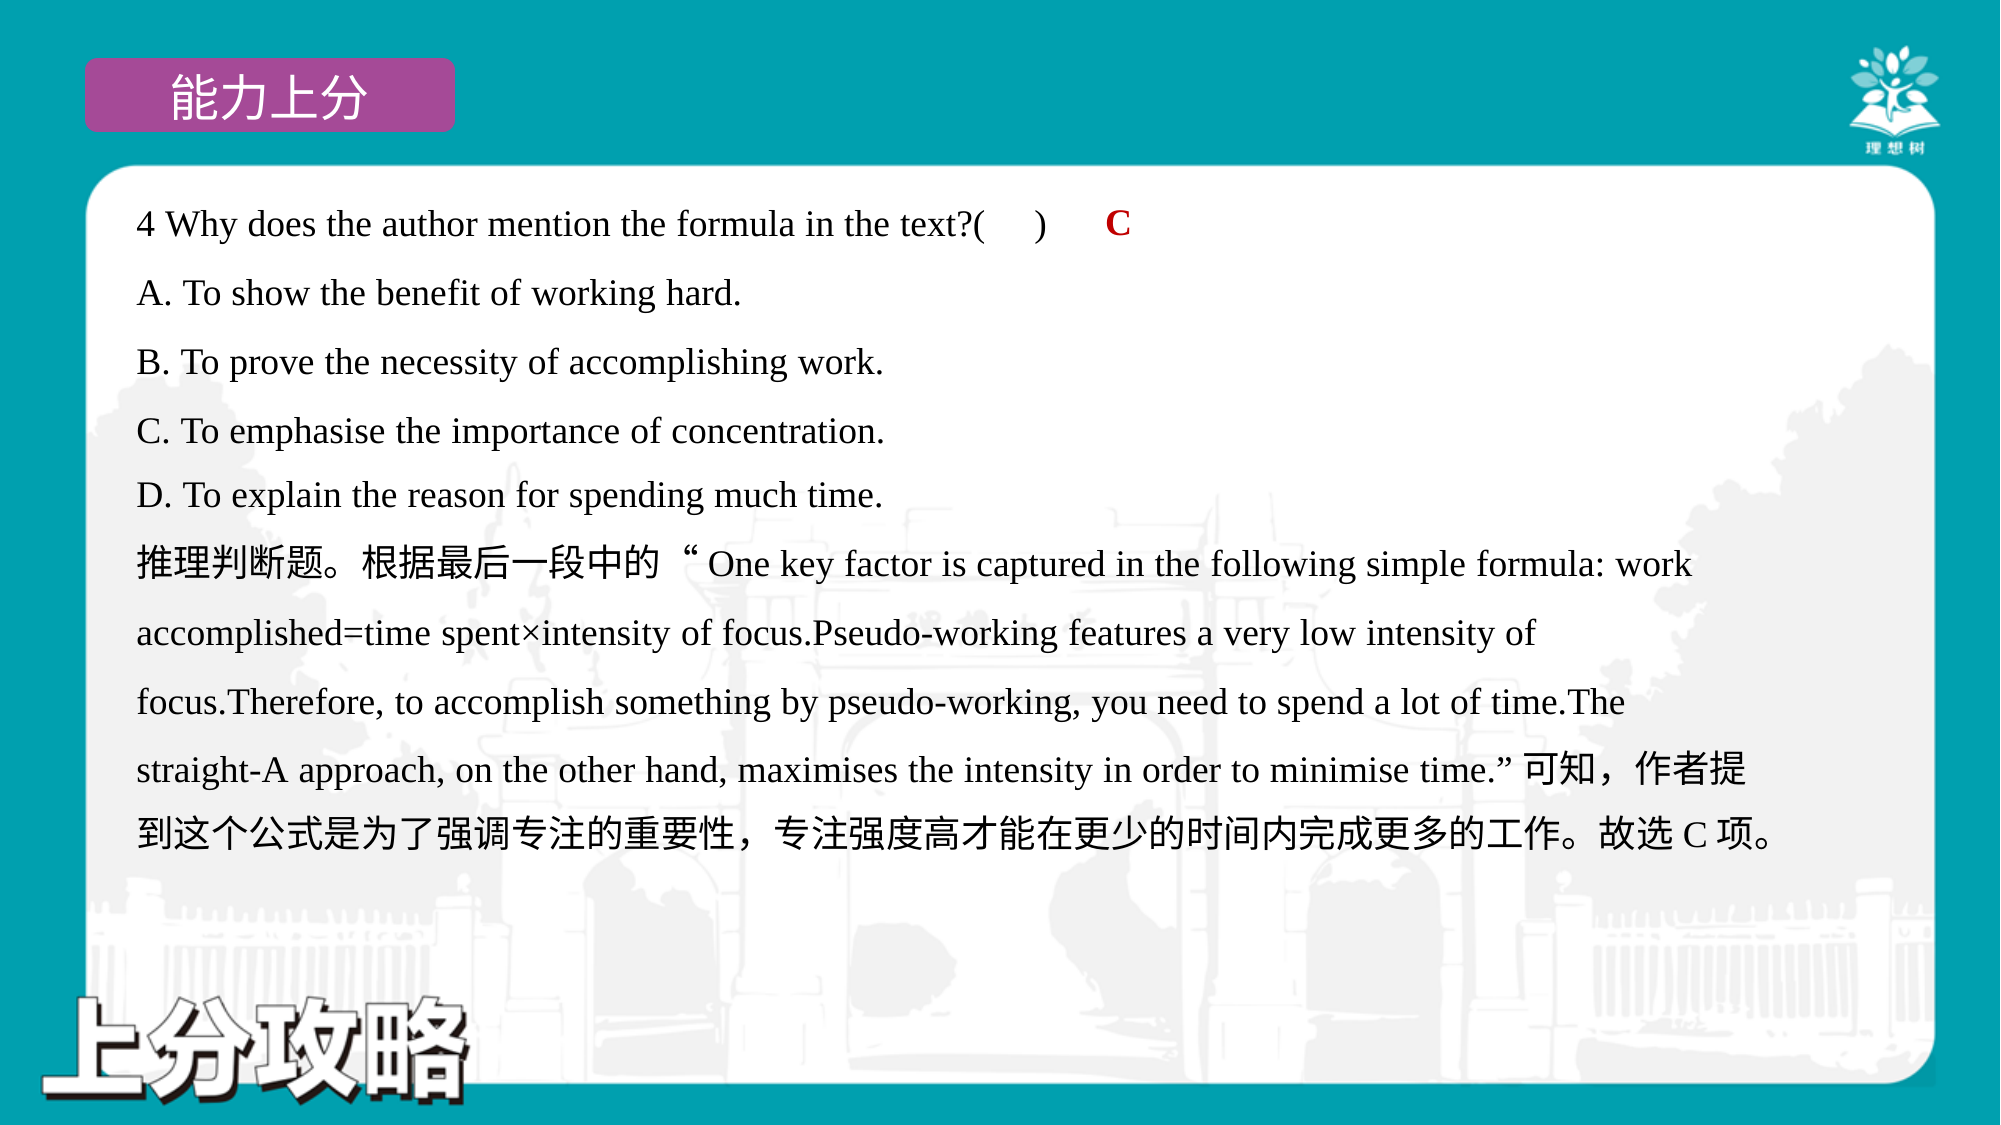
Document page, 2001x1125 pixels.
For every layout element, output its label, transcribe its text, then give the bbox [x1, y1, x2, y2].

picture [0, 0, 2000, 1125]
text_box A. To show the benefit of working hard. B. To prove the necessity of accomplishing work. C. To emphasise the importance of concentration. D. To explain the reason for spending much time. [136, 244, 1865, 509]
text_box 4 Why does the author mention the formula in the text?( ) [136, 176, 1865, 237]
text_box C [1091, 176, 1146, 236]
text_box 推理判断题。根据最后一段中的“One key factor is captured in the following simple formula: work accomplished=time spent×intensity of focus.Pseudo-working features a very low intensity of focus.Therefore, to accomplish something by pseudo-working, you need to spend a lot of time.The straight-A approach, on the other hand, maximises the intensity in order to minimise time.”可知，作者提 到这个公式是为了强调专注的重要性，专注强度高才能在更少的时间内完成更多的工作。故选C项。 [136, 515, 1865, 849]
